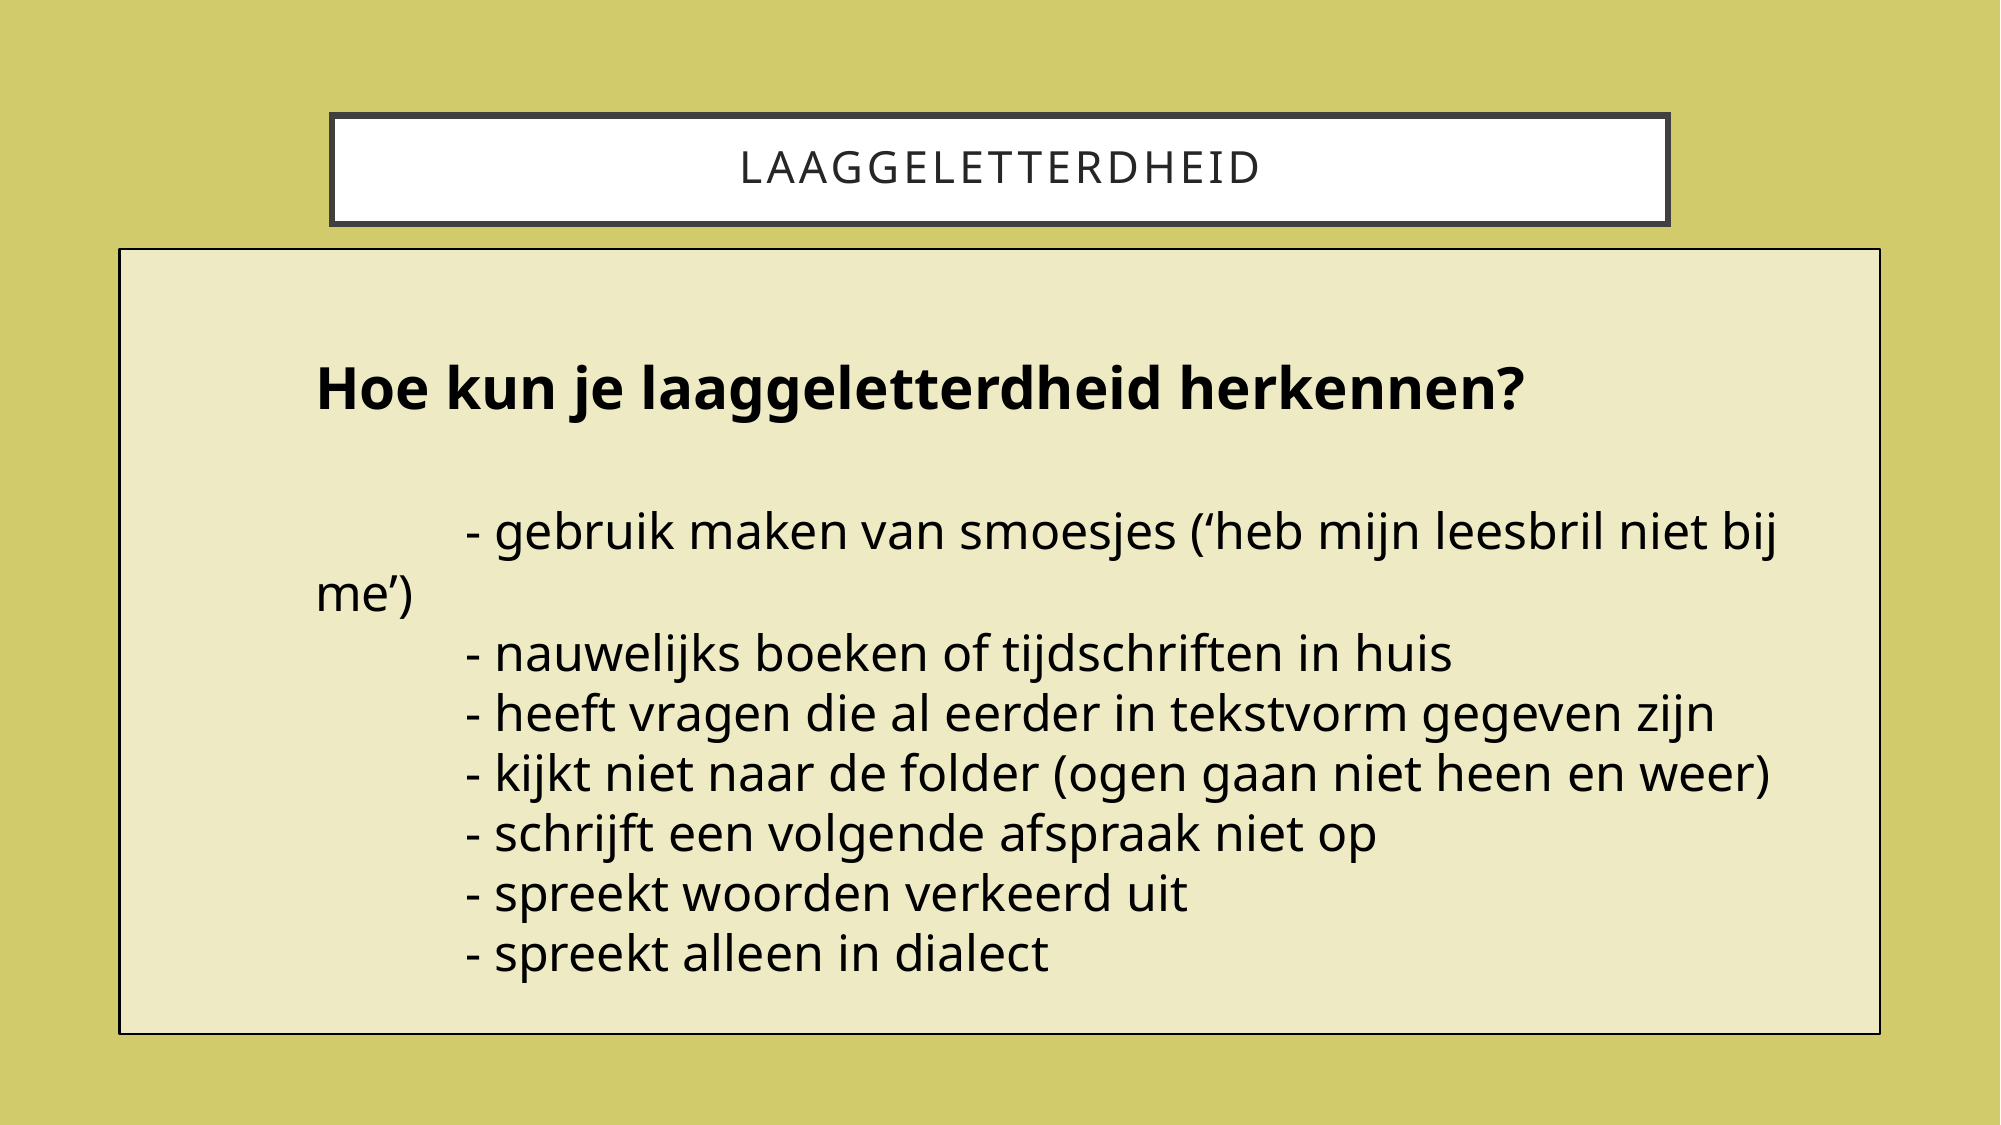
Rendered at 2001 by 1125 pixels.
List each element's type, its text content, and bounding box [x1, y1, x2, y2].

text_box Hoe kun je laaggeletterdheid herkennen? - gebruik maken van smoesjes (‘heb mijn leesbril niet bij me’) - nauwelijks boeken of tijdschriften in huis - heeft vragen die al eerder in tekstvorm gegeven zijn - kijkt niet naar de folder (ogen gaan niet heen en weer) - schrijft een volgende afspraak niet op - spreekt woorden verkeerd uit - spreekt alleen in dialect [300, 273, 1881, 1125]
title LAAGGELETTERDHEID [329, 112, 1671, 227]
text_box [118, 248, 1881, 1035]
